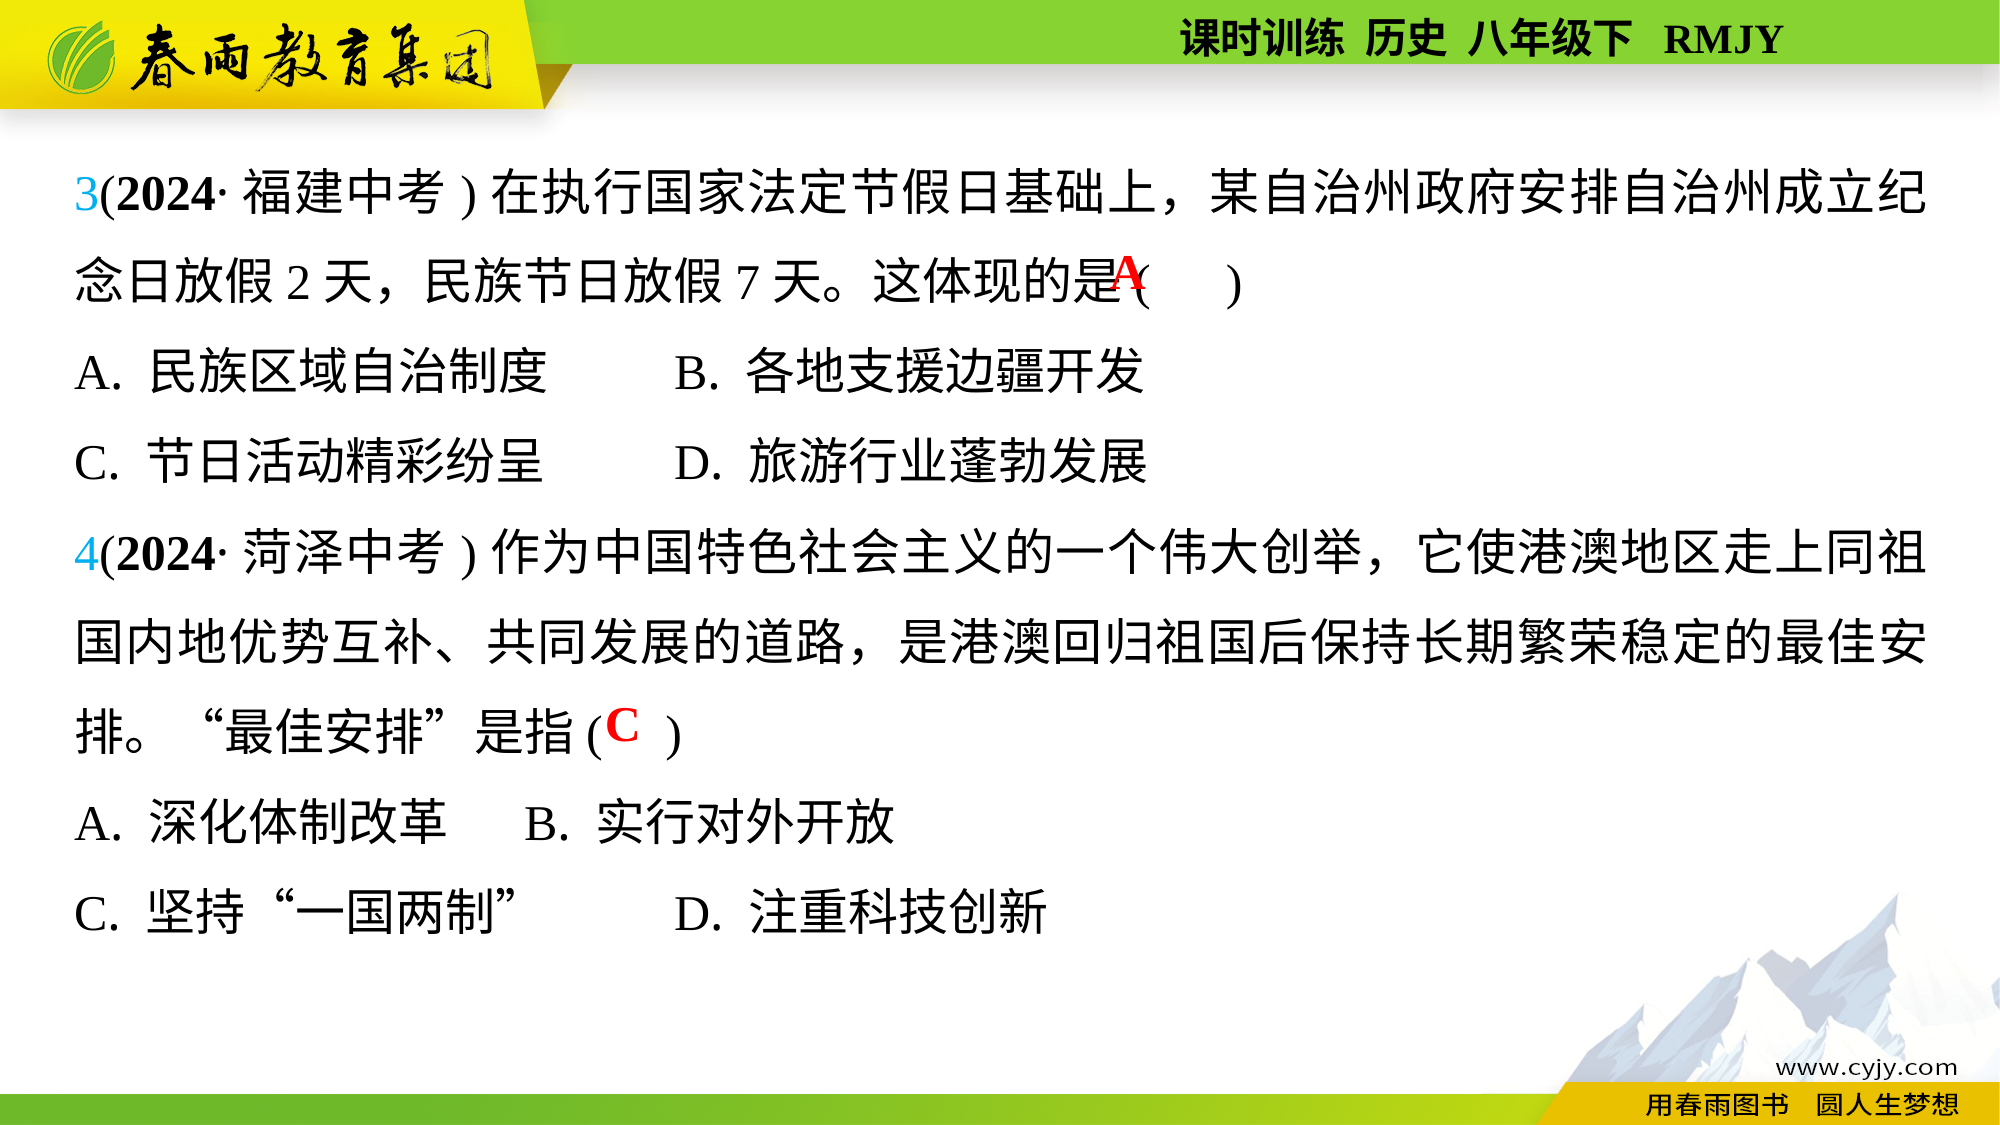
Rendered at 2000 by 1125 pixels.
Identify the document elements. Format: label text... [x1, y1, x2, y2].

text_box C [590, 683, 656, 759]
text_box A [1094, 231, 1161, 307]
picture [0, 0, 2000, 1125]
list 3(2024·福建中考)在执行国家法定节假日基础上，某自治州政府安排自治州成立纪念日放假2天，民族节日放假7天。这体现的是( ) A. 民族区域自治制度 B. 各地支援边疆开发 C. 节日活动精彩纷呈 D. 旅游行业蓬勃发展 4(2024·菏泽中考)作为中国特色社会主义的一个伟大创举，它使港澳地区走上同祖国内地优势互补、共同发展的道路，是港澳回归祖国后保持长期繁荣稳定的最佳安排。“最佳安排”是指( ) A. 深化体制改革 B. 实行对外开放 C. 坚持“一国两制” D. 注重科技创新 [59, 122, 1944, 956]
